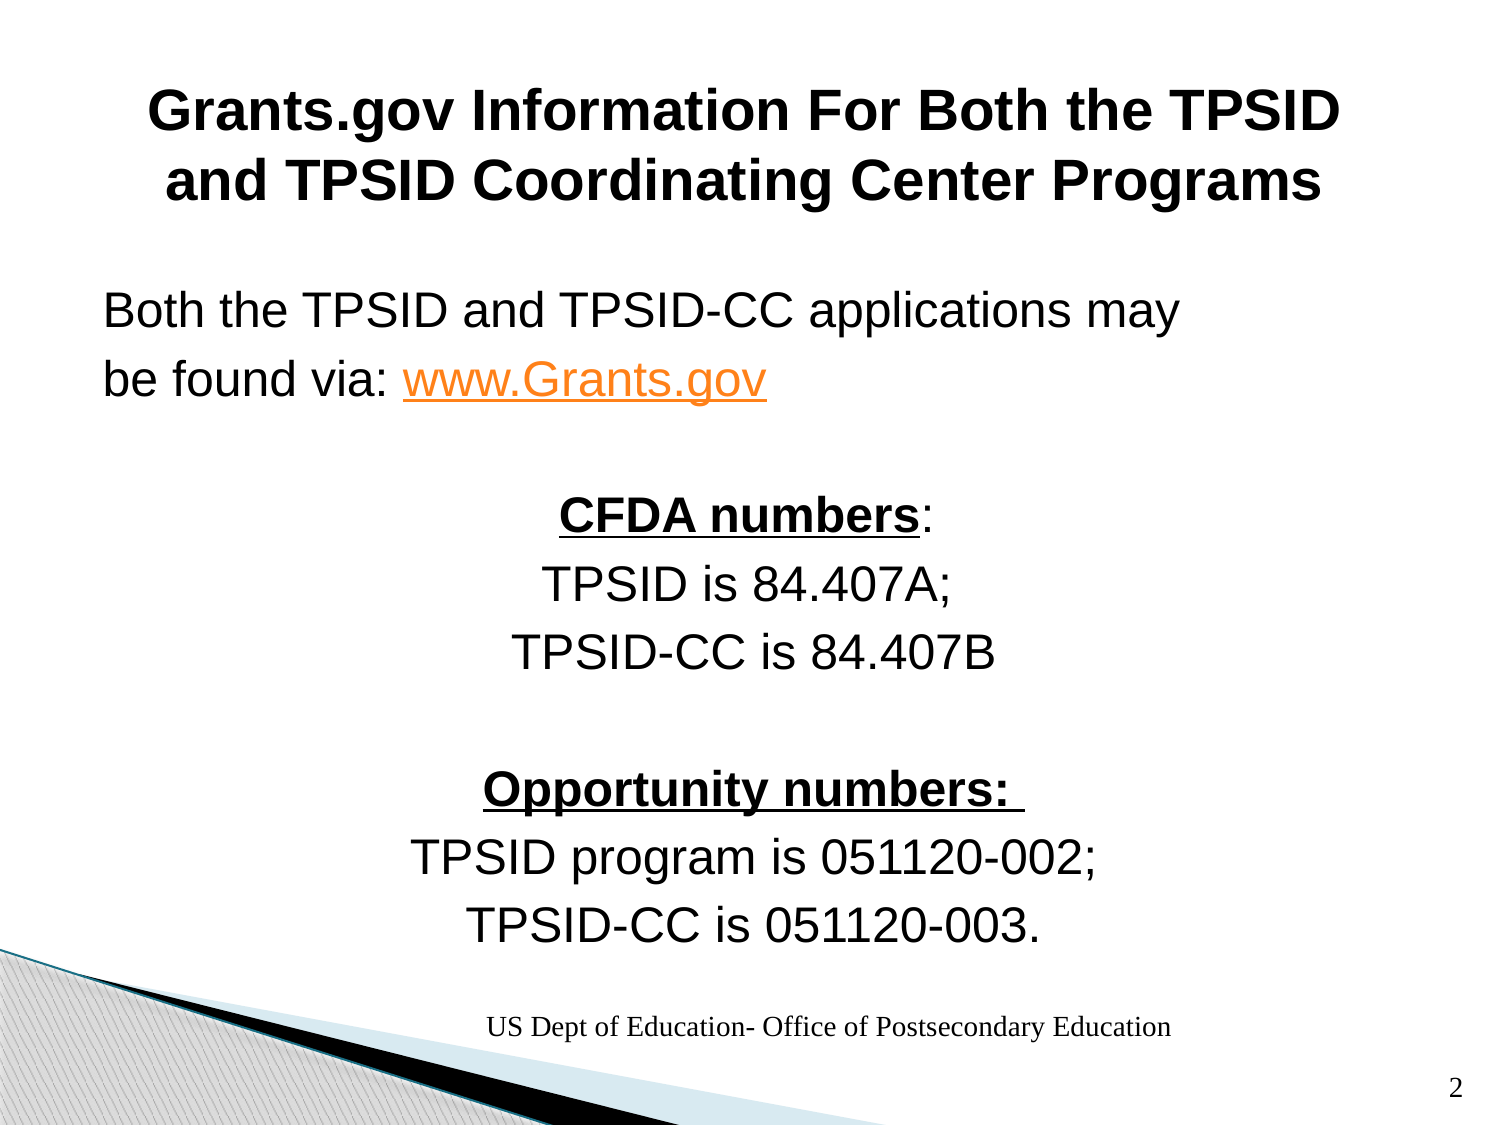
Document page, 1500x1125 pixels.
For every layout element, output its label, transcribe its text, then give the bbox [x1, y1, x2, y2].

slide_number 2 [1418, 1051, 1479, 1112]
list Both the TPSID and TPSID-CC applications may be found via: www.Grants.gov CFDA numbers: TPSID is 84.407A; TPSID-CC is 84.407B Opportunity numbers: TPSID program is 051120-002; TPSID-CC is 051120-003. [69, 270, 1420, 1013]
footer US Dept of Education- Office of Postsecondary Education [437, 987, 1188, 1050]
title Grants.gov Information For Both the TPSID and TPSID Coordinating Center Programs [107, 54, 1383, 230]
